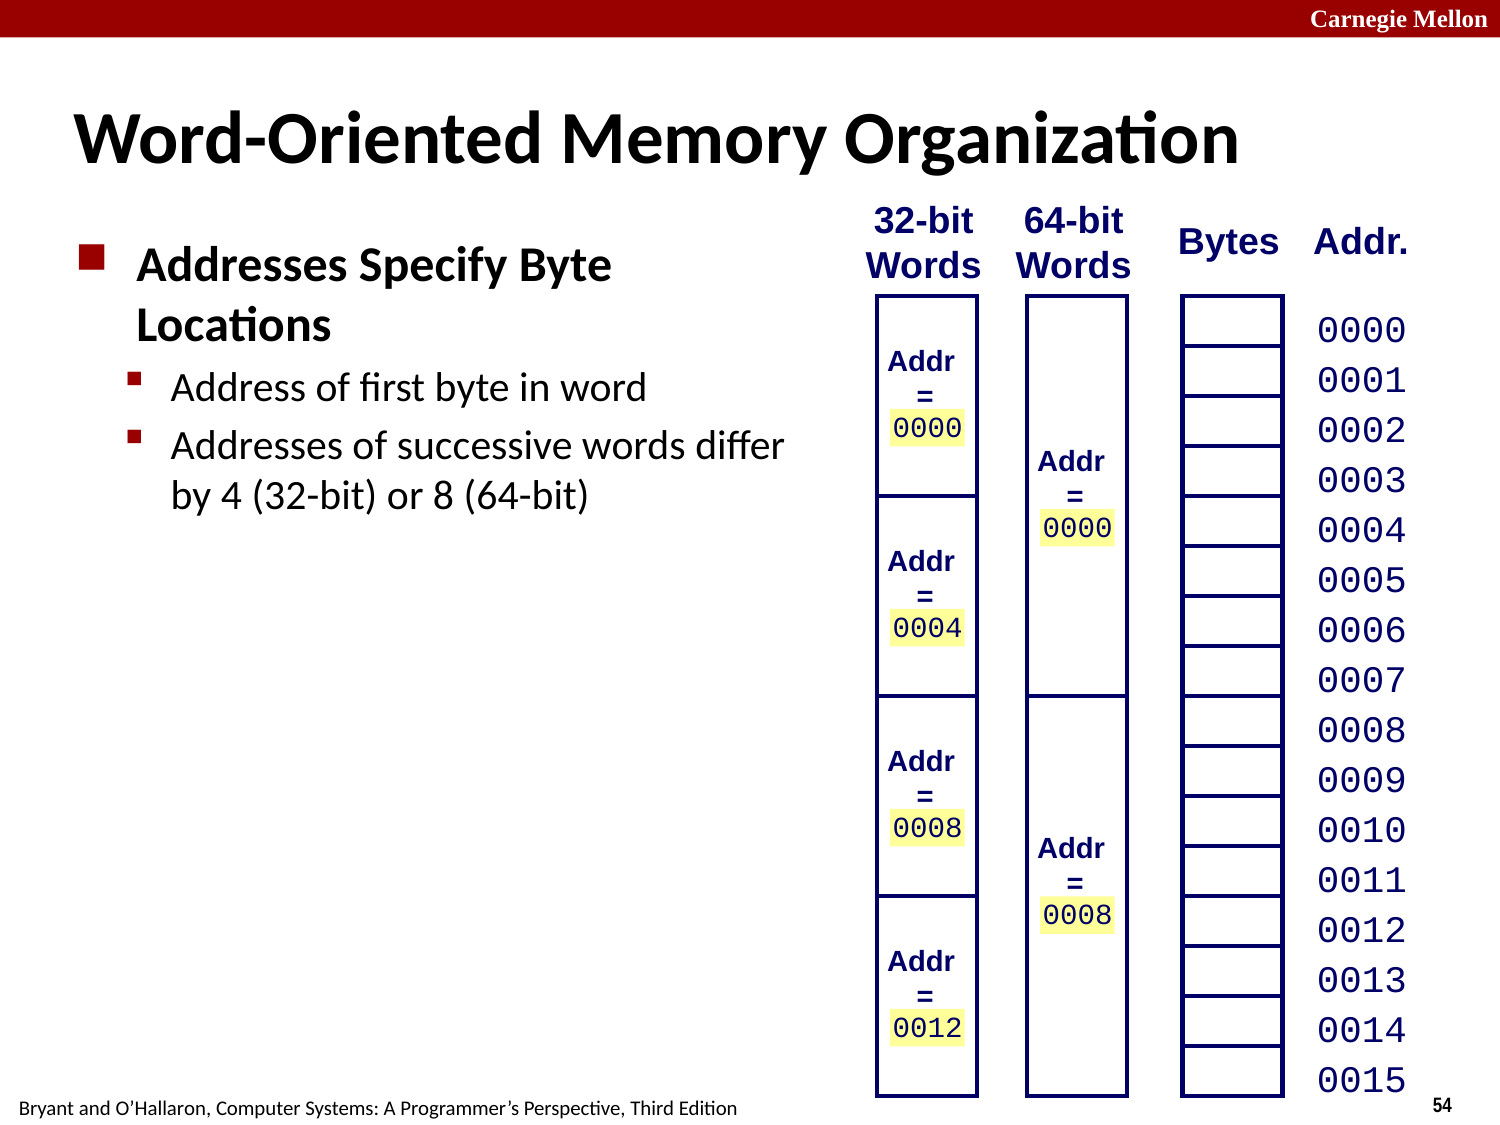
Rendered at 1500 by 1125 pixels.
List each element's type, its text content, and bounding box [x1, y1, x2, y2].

list Addresses Specify Byte Locations Address of first byte in word Addresses of successive words differ by 4 (32-bit) or 8 (64-bit) [64, 223, 813, 1040]
title Word-Oriented Memory Organization [58, 71, 1305, 197]
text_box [855, 187, 1426, 1105]
